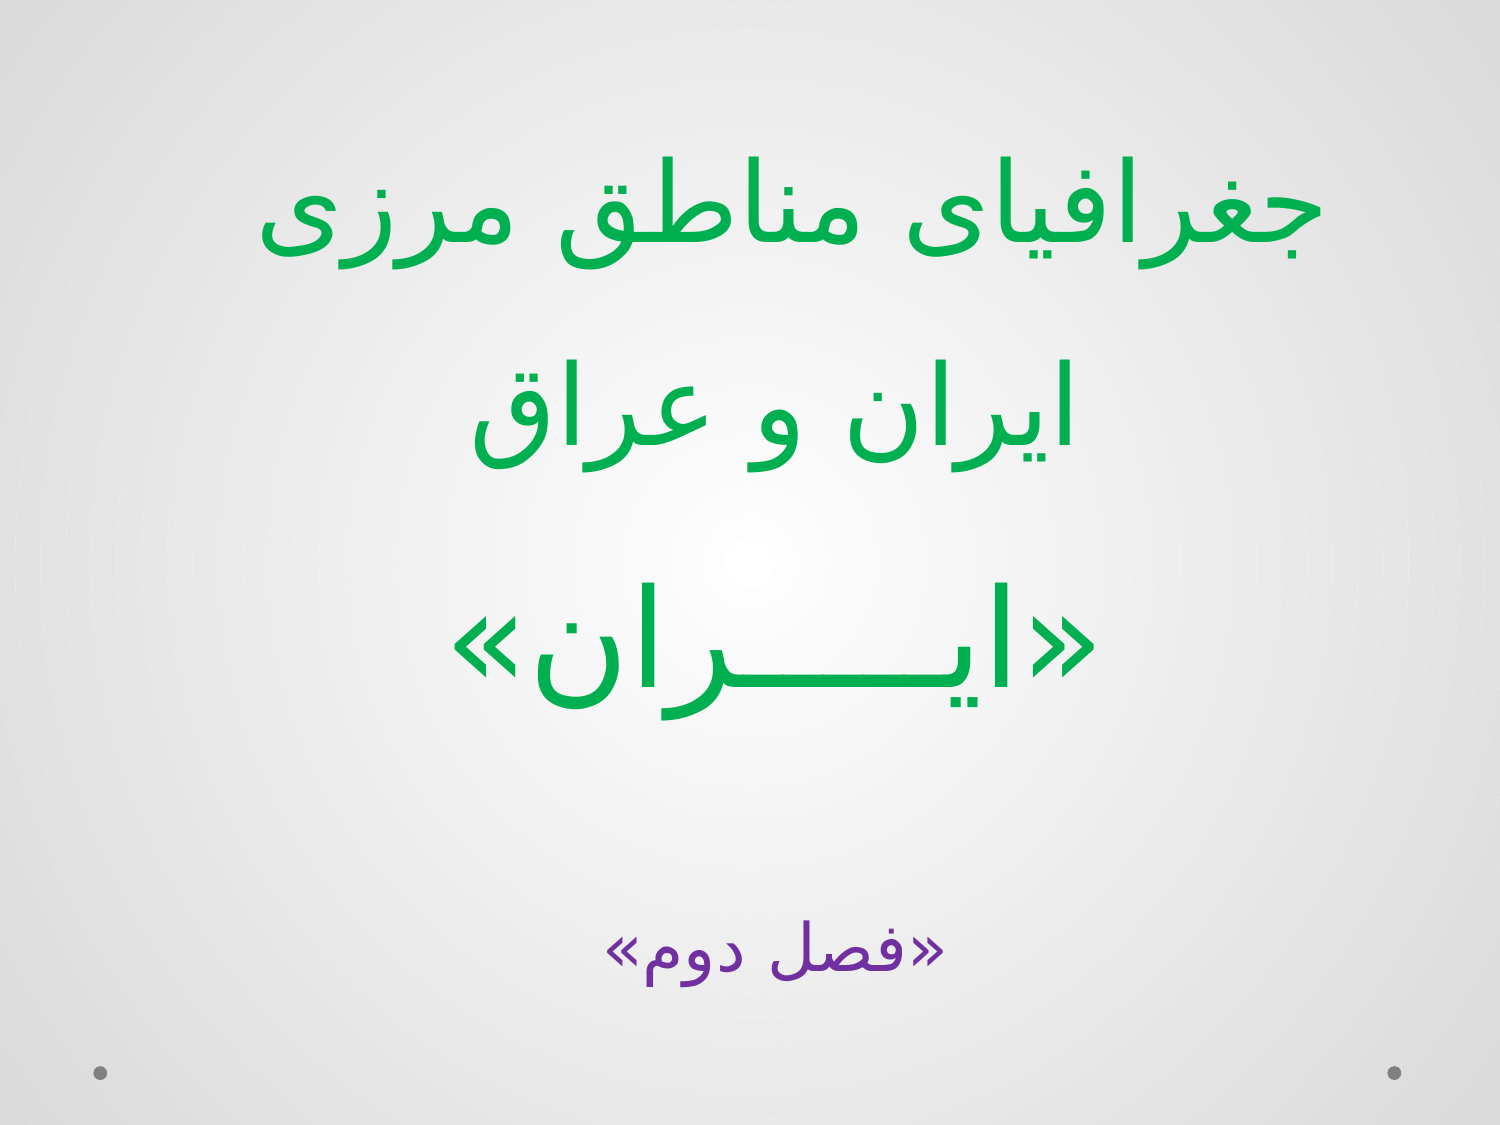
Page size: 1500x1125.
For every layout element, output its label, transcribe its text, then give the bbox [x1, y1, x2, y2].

title جغرافیای مناطق مرزی ایران و عراق «ایـــــران» «فصل دوم» [100, 2, 1451, 993]
